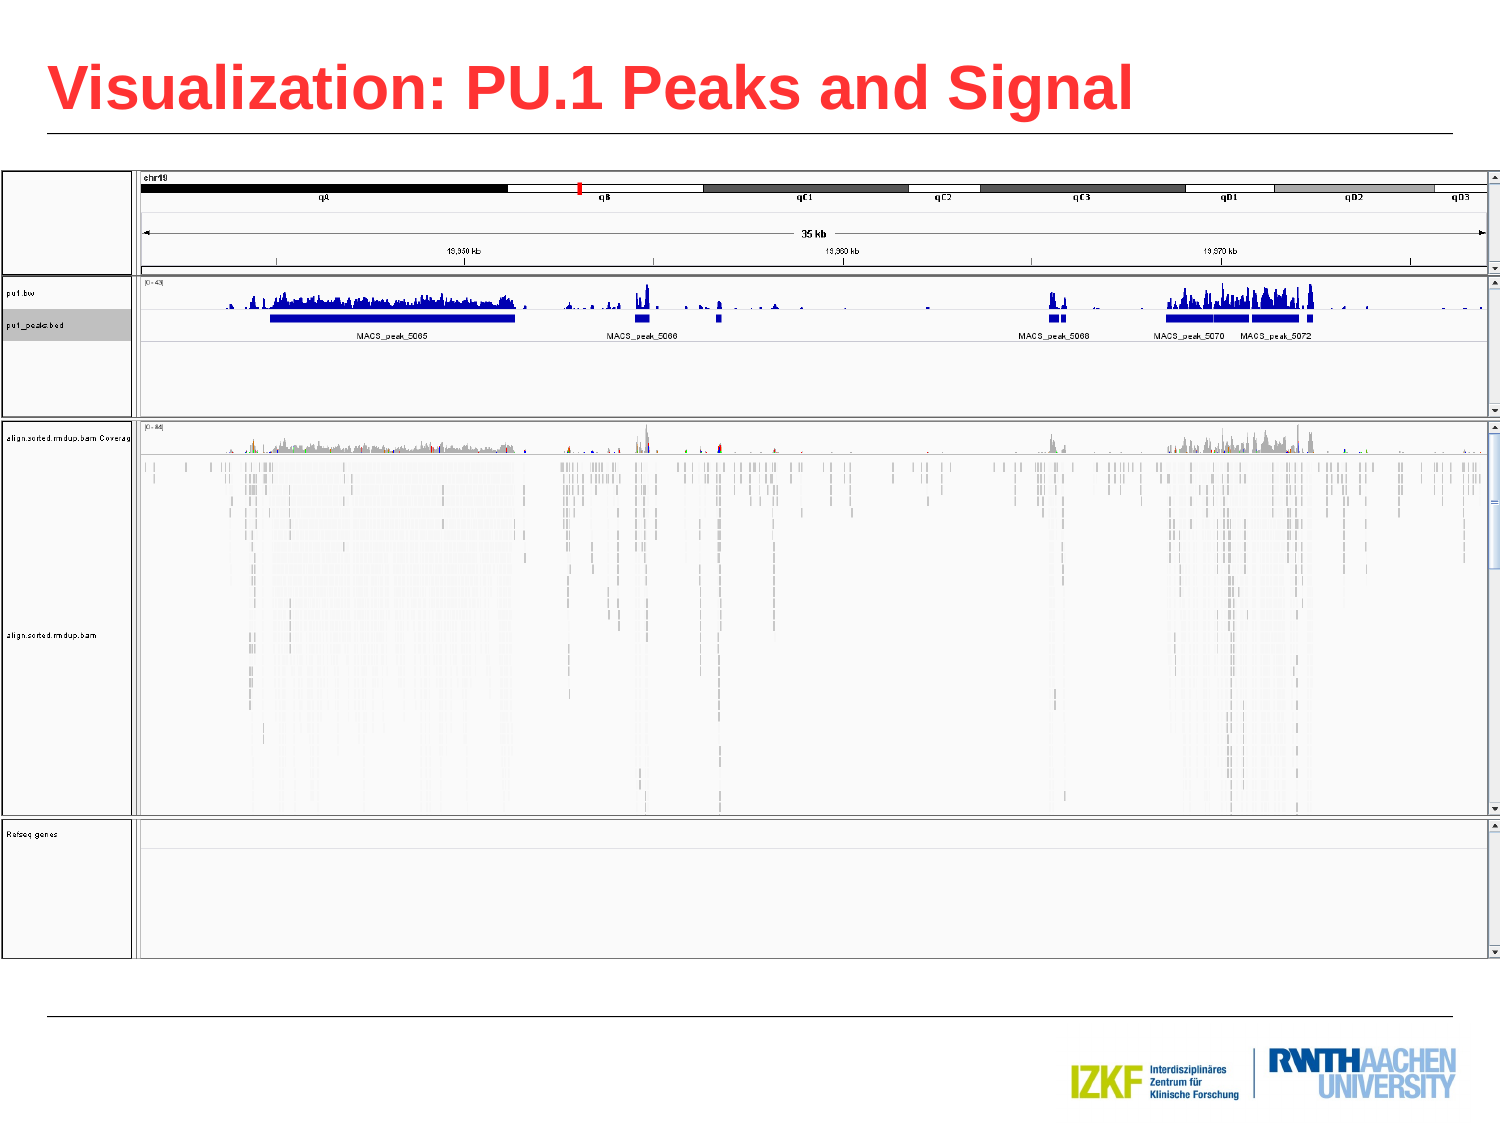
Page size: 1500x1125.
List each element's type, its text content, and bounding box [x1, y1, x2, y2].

picture [1, 169, 1500, 959]
picture [1056, 1023, 1471, 1123]
text_box Visualization: PU.1 Peaks and Signal [47, 0, 1453, 122]
